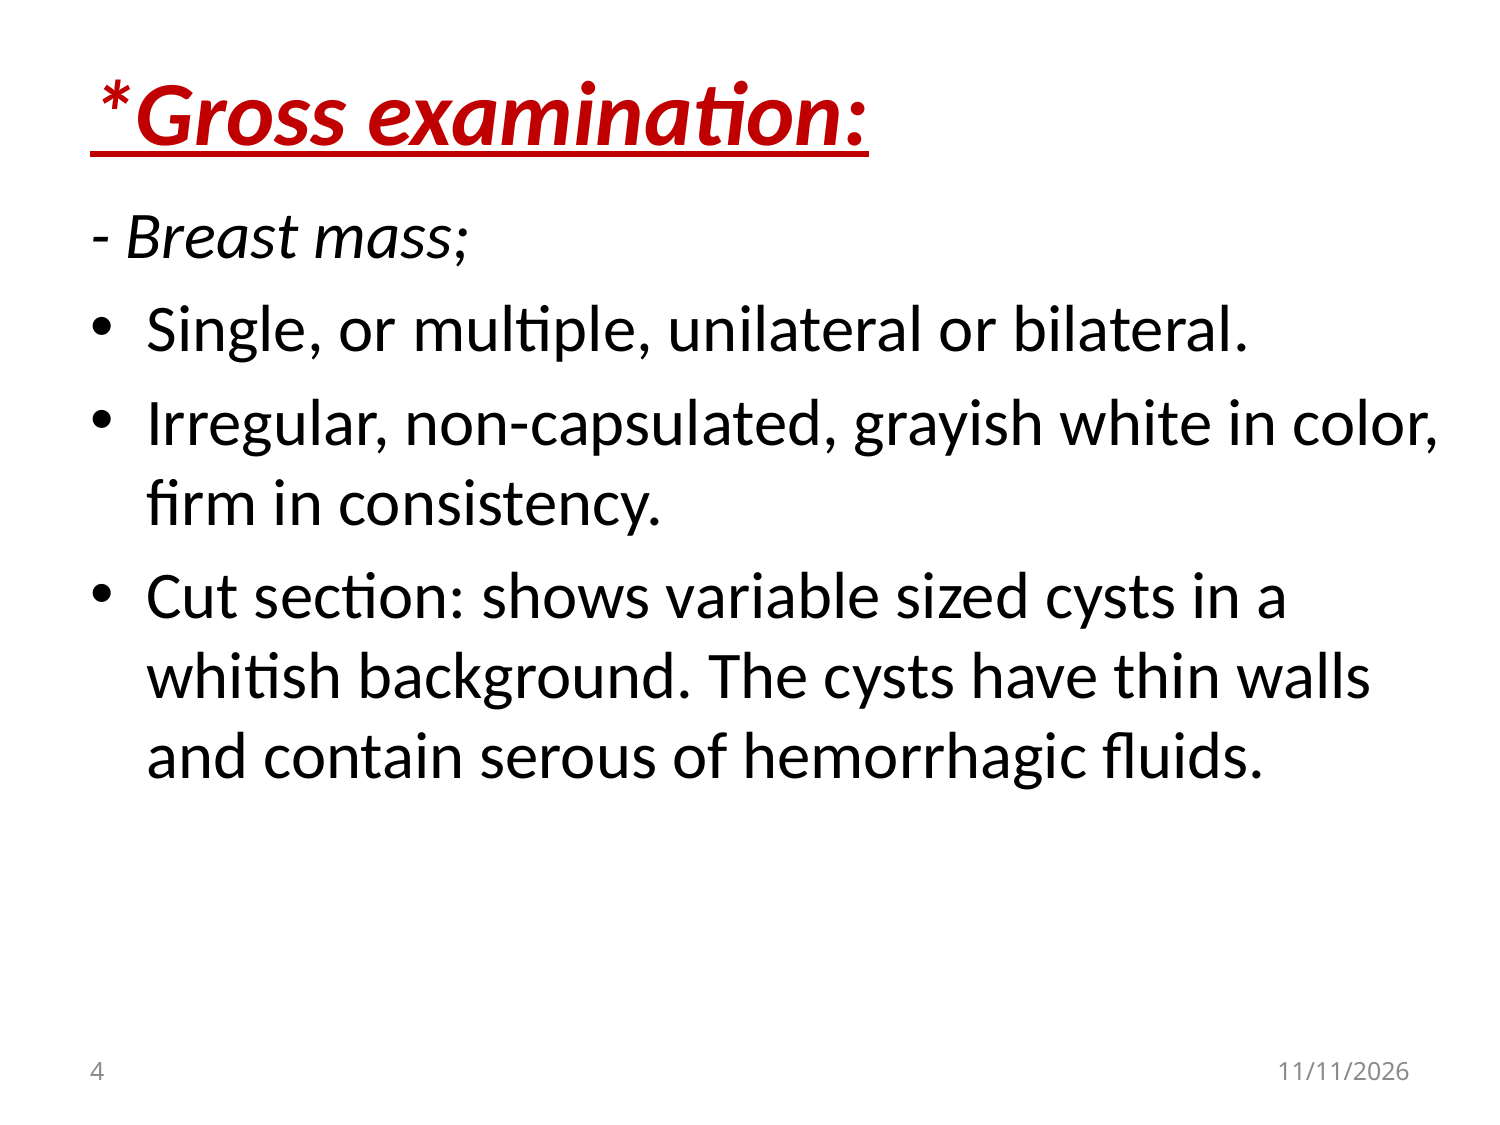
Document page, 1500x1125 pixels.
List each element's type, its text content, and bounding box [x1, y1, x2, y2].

slide_number 4 [75, 1042, 425, 1103]
title *Gross examination: [75, 45, 1425, 173]
list - Breast mass; Single, or multiple, unilateral or bilateral. Irregular, non-capsulated, grayish white in color, firm in consistency. Cut section: shows variable sized cysts in a whitish background. The cysts have thin walls and contain serous of hemorrhagic fluids. [75, 184, 1459, 1005]
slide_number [1074, 1042, 1425, 1103]
